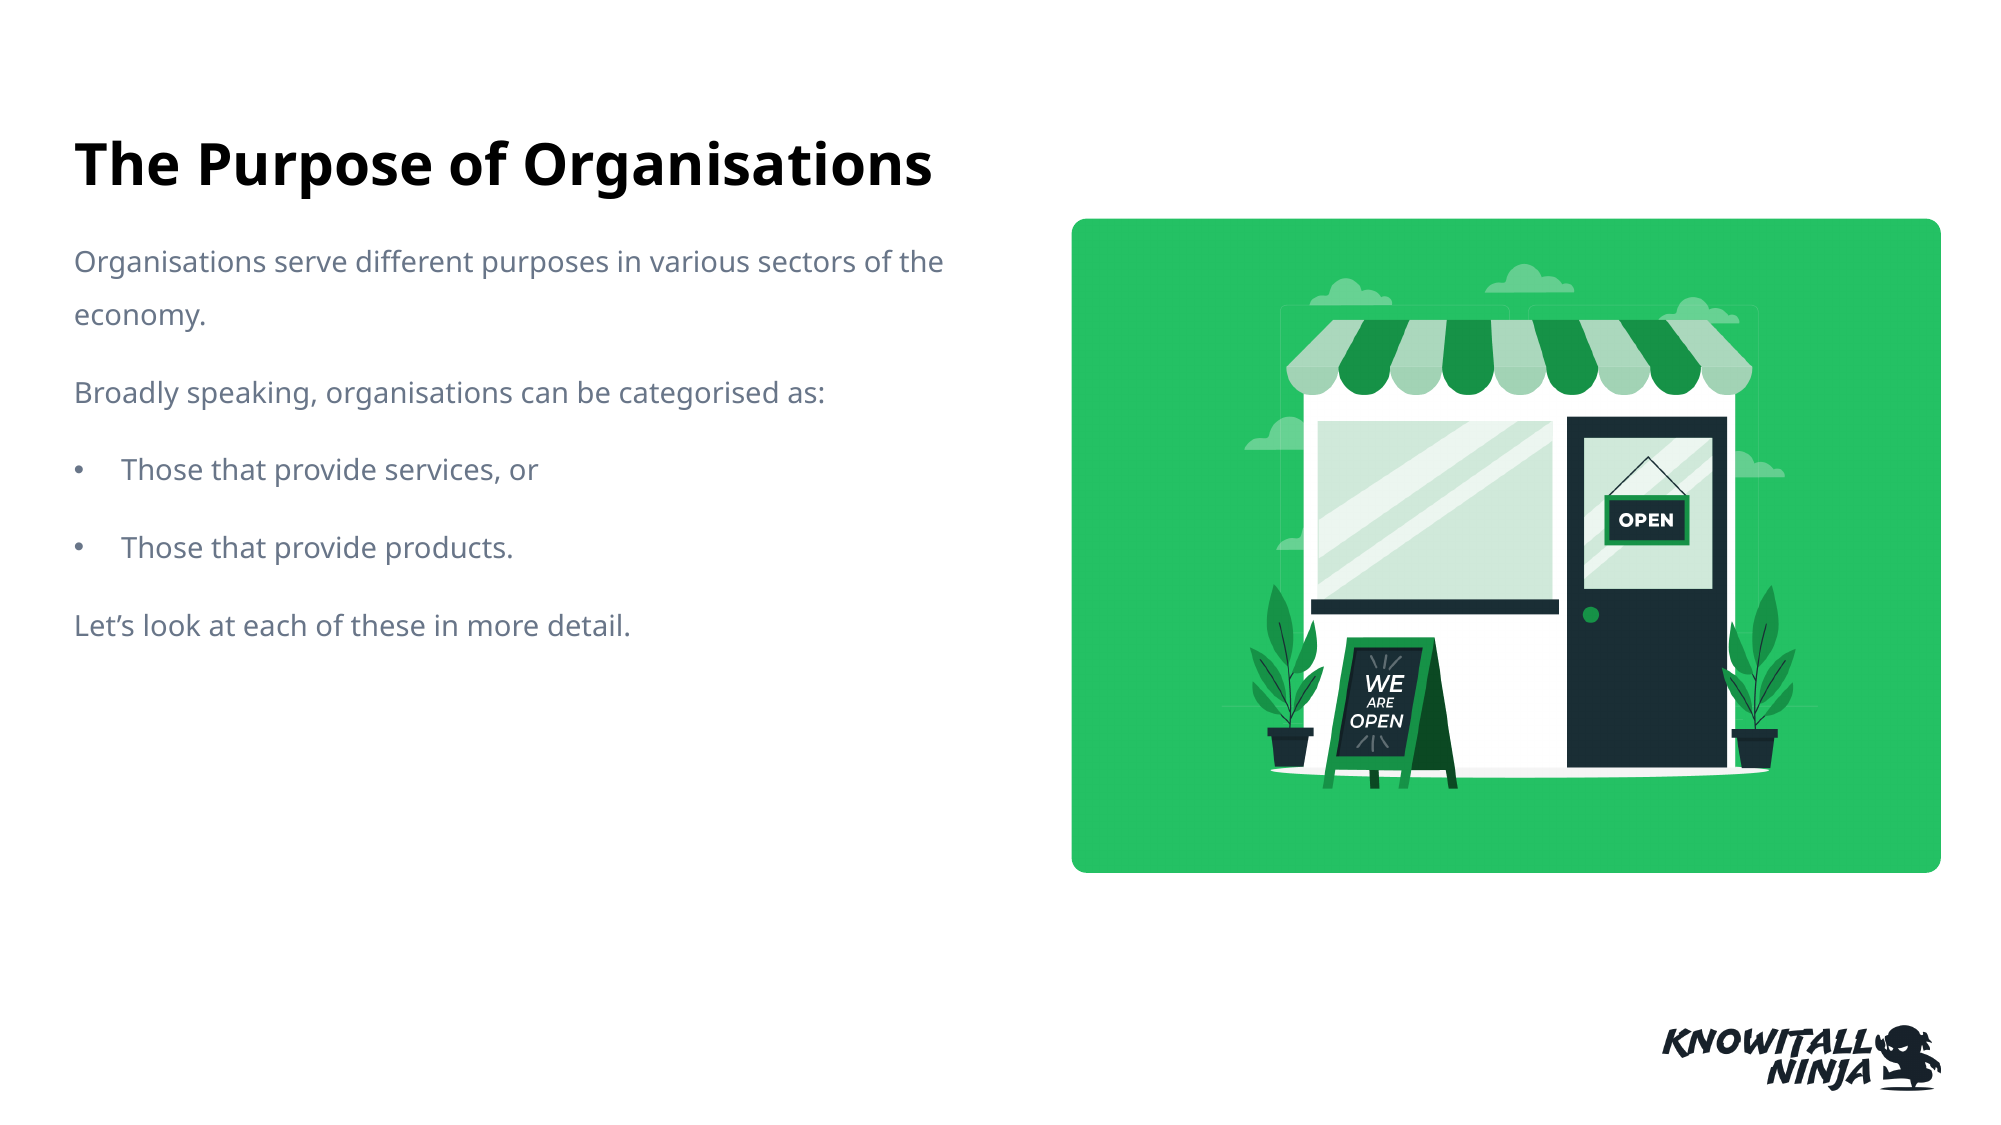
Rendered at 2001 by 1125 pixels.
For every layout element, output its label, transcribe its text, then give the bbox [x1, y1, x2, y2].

title The Purpose of Organisations [59, 117, 1000, 206]
list Organisations serve different purposes in various sectors of the economy. Broadly speaking, organisations can be categorised as: Those that provide services, or Those that provide products. Let’s look at each of these in more detail. [59, 218, 1000, 1091]
picture [1071, 218, 1942, 874]
picture [1662, 1025, 1941, 1091]
